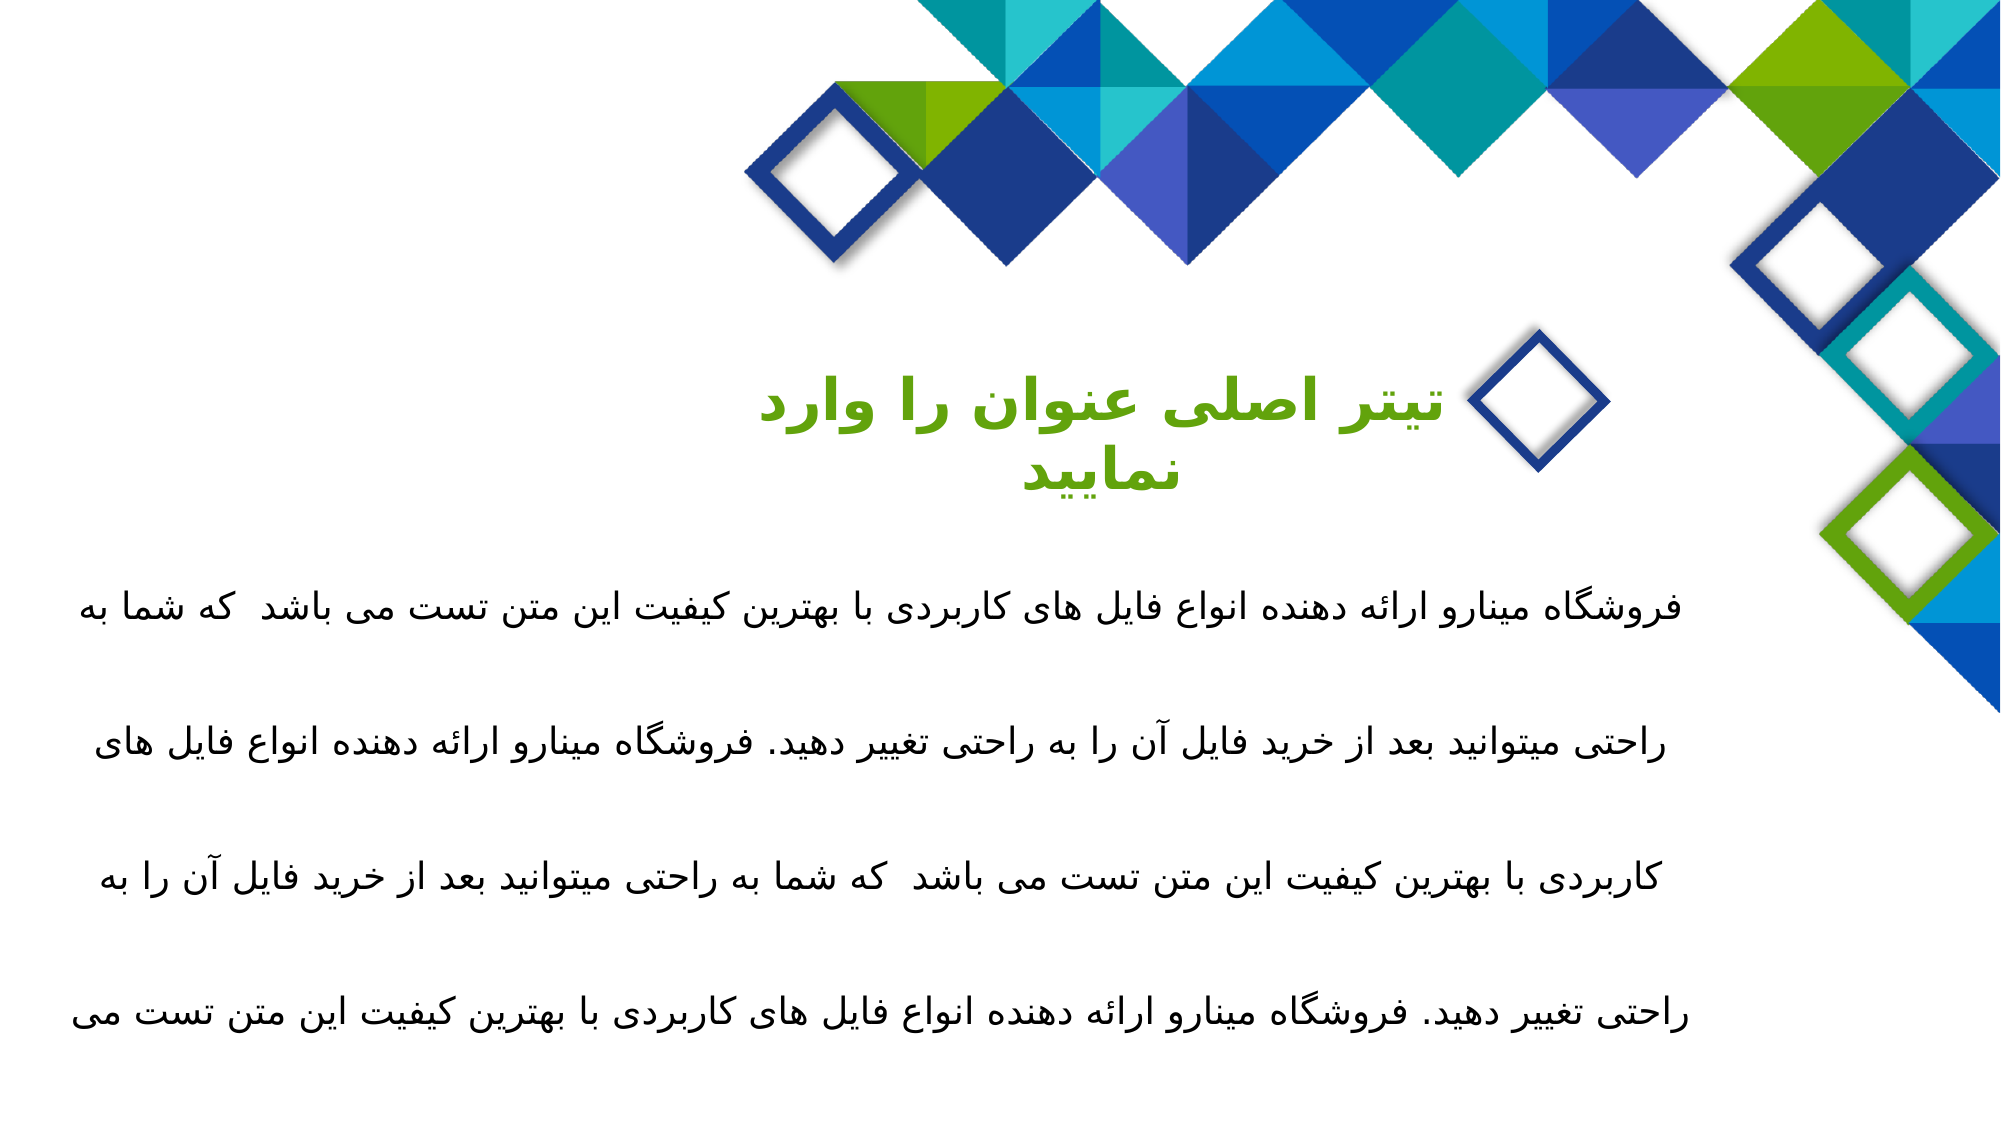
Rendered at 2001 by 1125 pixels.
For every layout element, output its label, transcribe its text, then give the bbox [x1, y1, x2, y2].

text_box فروشگاه مینارو ارائه دهنده انواع فایل های کاربردی با بهترین کیفیت این متن تست می باشد که شما به راحتی میتوانید بعد از خرید فایل آن را به راحتی تغییر دهید. فروشگاه مینارو ارائه دهنده انواع فایل های کاربردی با بهترین کیفیت این متن تست می باشد که شما به راحتی میتوانید بعد از خرید فایل آن را به راحتی تغییر دهید. فروشگاه مینارو ارائه دهنده انواع فایل های کاربردی با بهترین کیفیت این متن تست می باشد [44, 484, 1719, 1125]
picture [739, 0, 2001, 713]
text_box [1473, 335, 1605, 467]
text_box تیتر اصلی عنوان را وارد نمایید [731, 354, 1474, 484]
